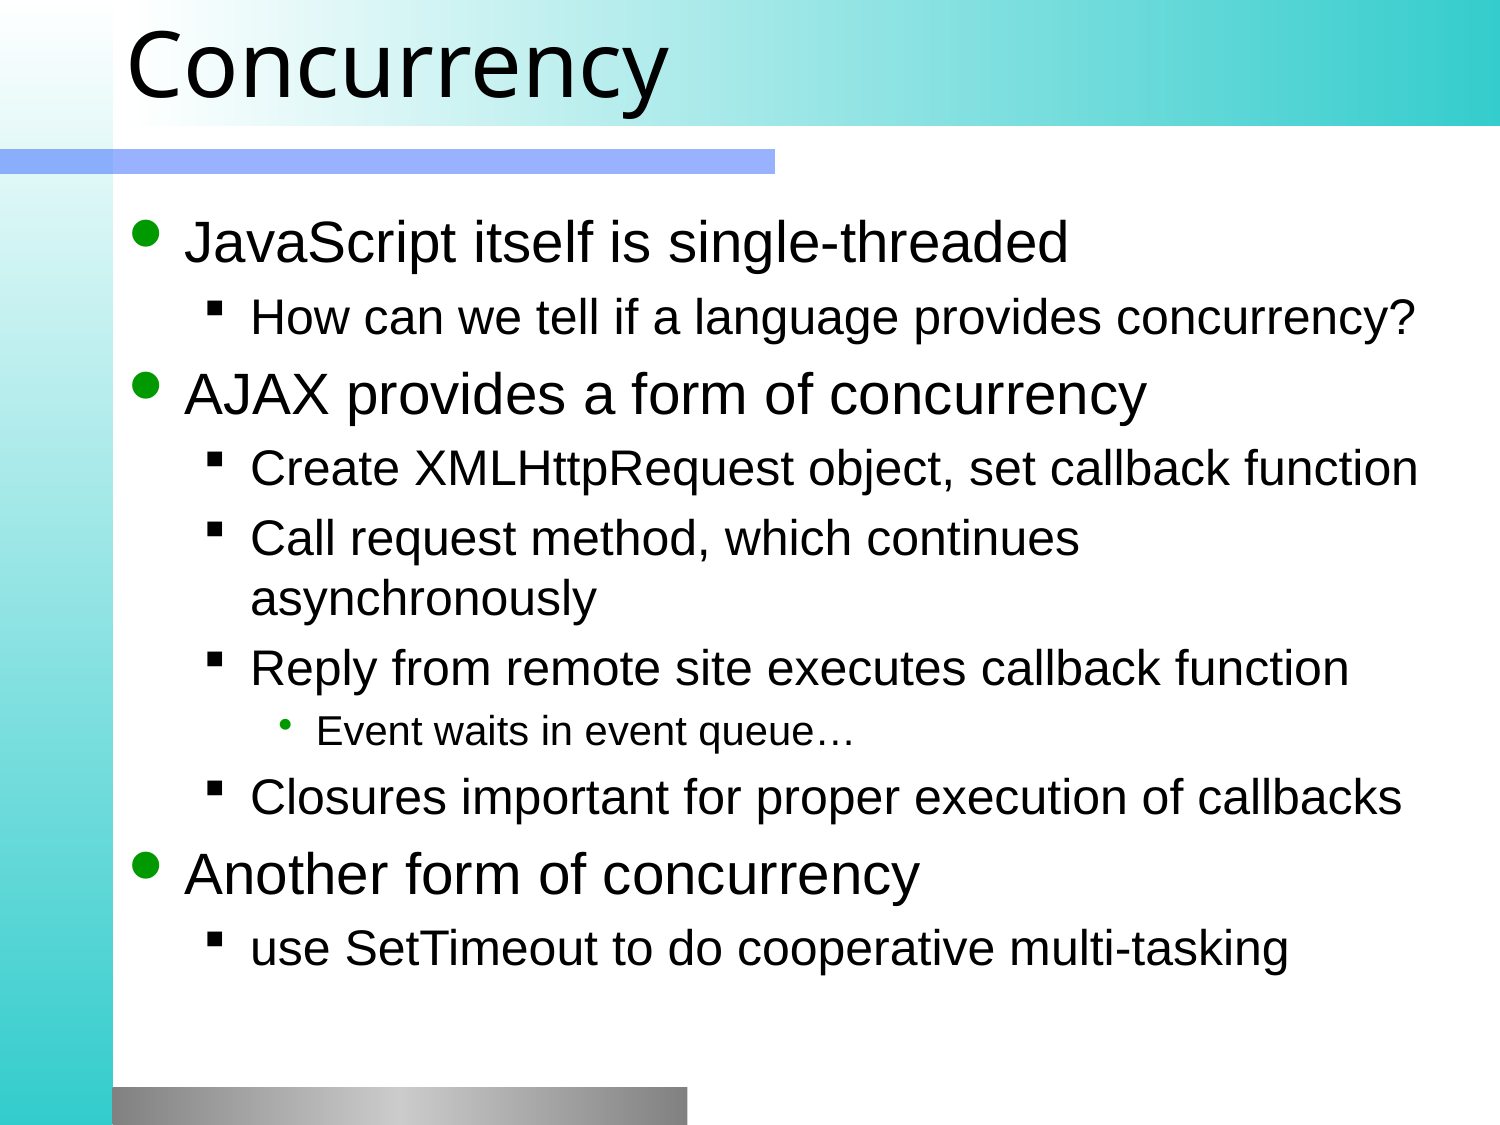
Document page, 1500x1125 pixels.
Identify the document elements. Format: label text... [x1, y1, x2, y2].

title Concurrency [110, 0, 1424, 126]
list JavaScript itself is single-threaded How can we tell if a language provides concurrency? AJAX provides a form of concurrency Create XMLHttpRequest object, set callback function Call request method, which continues asynchronously Reply from remote site executes callback function Event waits in event queue… Closures important for proper execution of callbacks Another form of concurrency use SetTimeout to do cooperative multi-tasking [112, 196, 1453, 1068]
